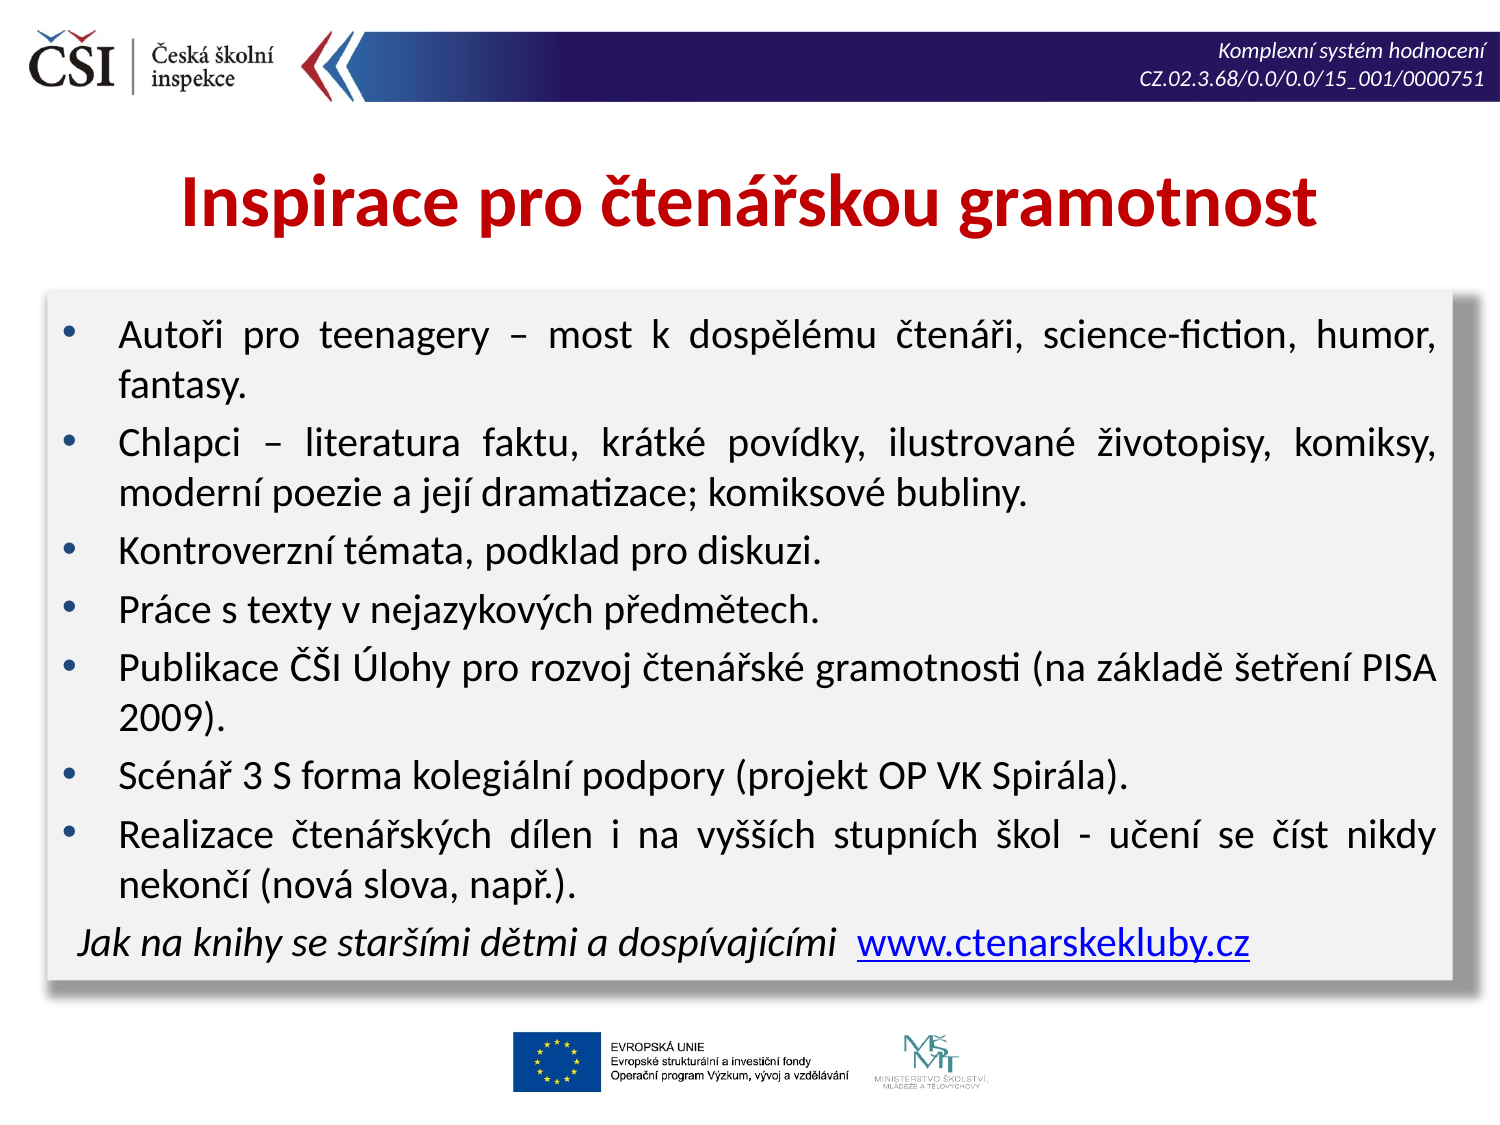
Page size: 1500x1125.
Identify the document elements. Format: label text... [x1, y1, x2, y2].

picture [29, 30, 1500, 102]
list Autoři pro teenagery – most k dospělému čtenáři, science-fiction, humor, fantasy. Chlapci – literatura faktu, krátké povídky, ilustrované životopisy, komiksy, moderní poezie a její dramatizace; komiksové bubliny. Kontroverzní témata, podklad pro diskuzi. Práce s texty v nejazykových předmětech. Publikace ČŠI Úlohy pro rozvoj čtenářské gramotnosti (na základě šetření PISA 2009). Scénář 3 S forma kolegiální podpory (projekt OP VK Spirála). Realizace čtenářských dílen i na vyšších stupních škol - učení se číst nikdy nekončí (nová slova, např.). Jak na knihy se staršími dětmi a dospívajícími www.ctenarskekluby.cz [47, 290, 1453, 981]
picture [483, 1002, 1017, 1121]
list Inspirace pro čtenářskou gramotnost [29, 125, 1471, 268]
